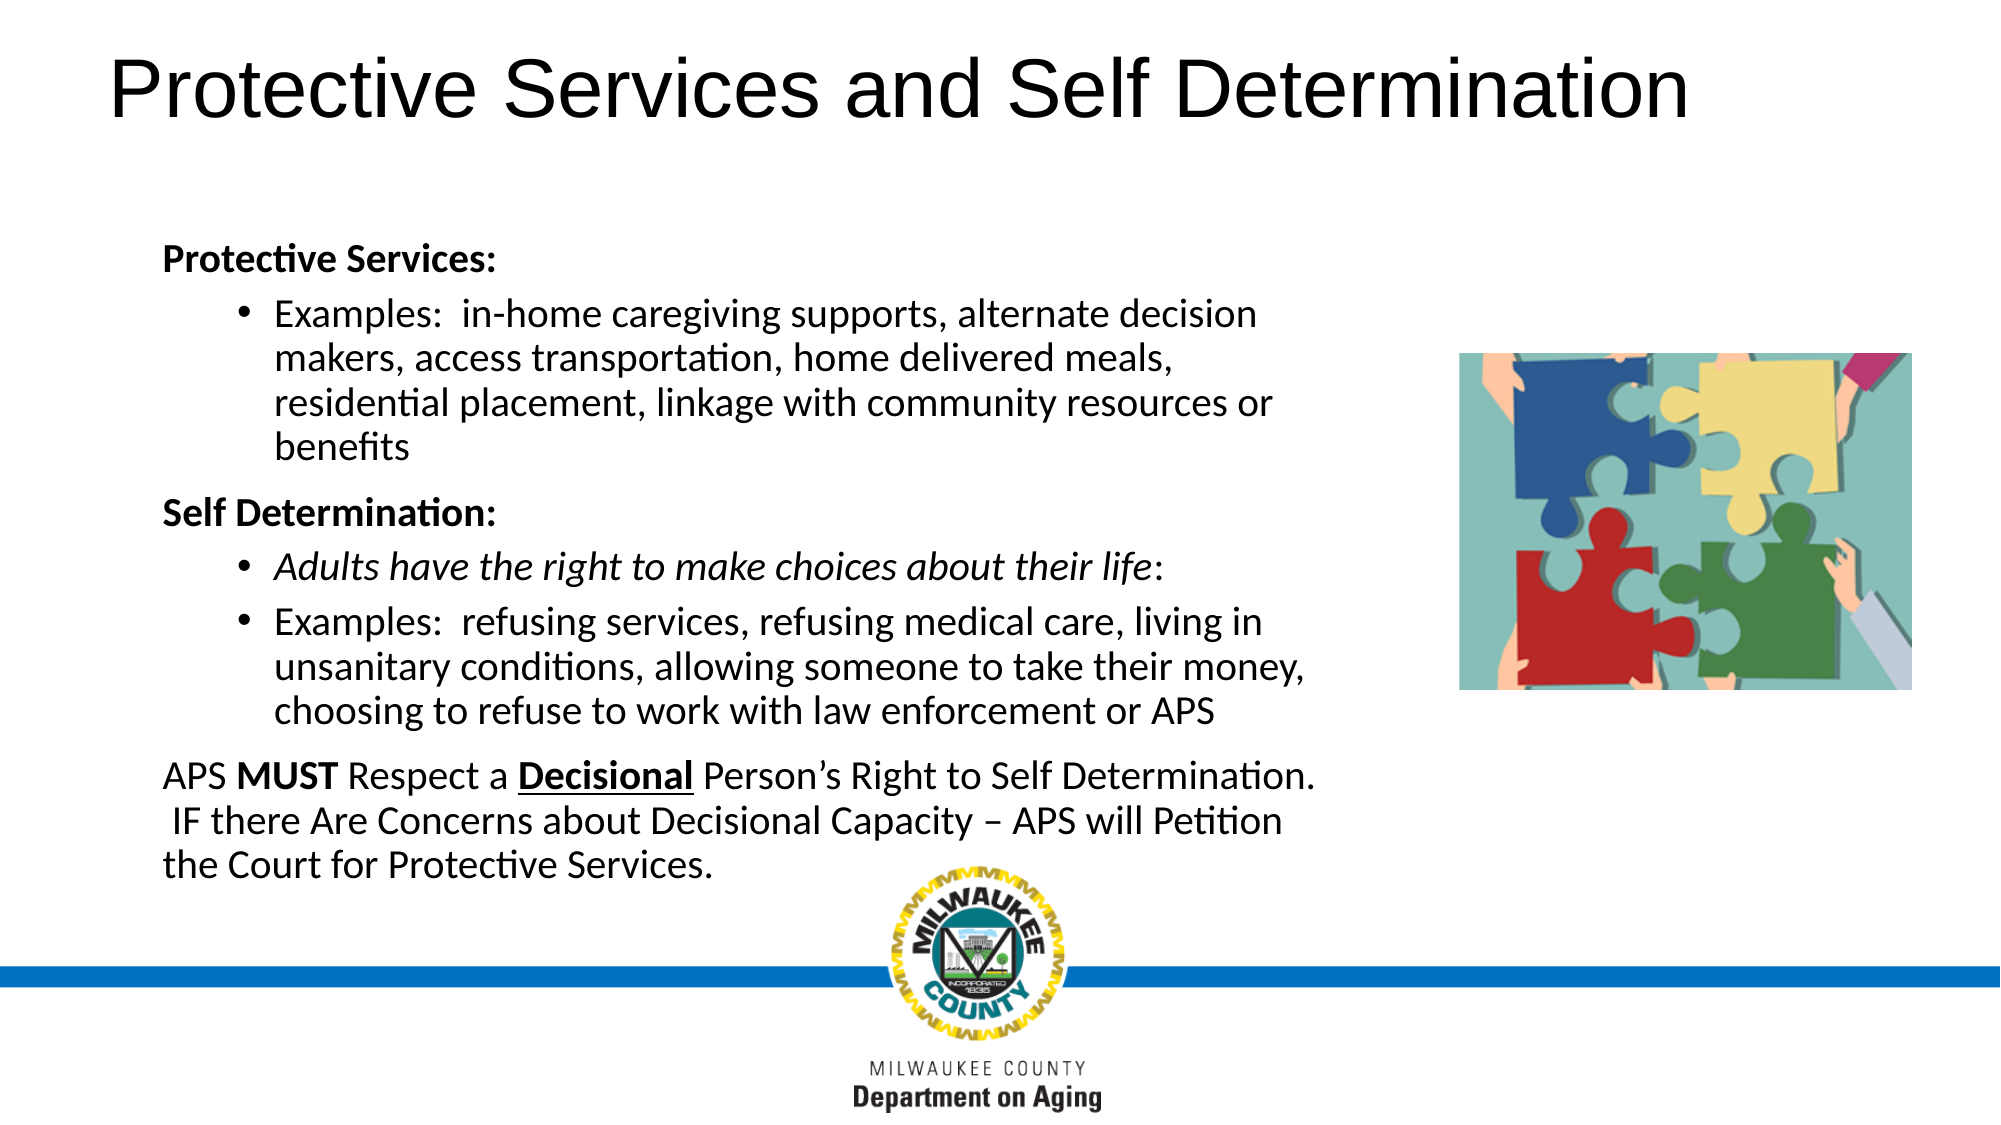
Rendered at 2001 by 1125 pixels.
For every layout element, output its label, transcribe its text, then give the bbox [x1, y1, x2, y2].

text_box Protective Services: Examples: in-home caregiving supports, alternate decision makers, access transportation, home delivered meals, residential placement, linkage with community resources or benefits Self Determination: Adults have the right to make choices about their life: Examples: refusing services, refusing medical care, living in unsanitary conditions, allowing someone to take their money, choosing to refuse to work with law enforcement or APS APS MUST Respect a Decisional Person’s Right to Self Determination. IF there Are Concerns about Decisional Capacity – APS will Petition the Court for Protective Services. [147, 229, 1332, 935]
picture [1459, 353, 1912, 690]
picture [854, 935, 1101, 1113]
text_box Protective Services and Self Determination [93, 37, 1884, 256]
